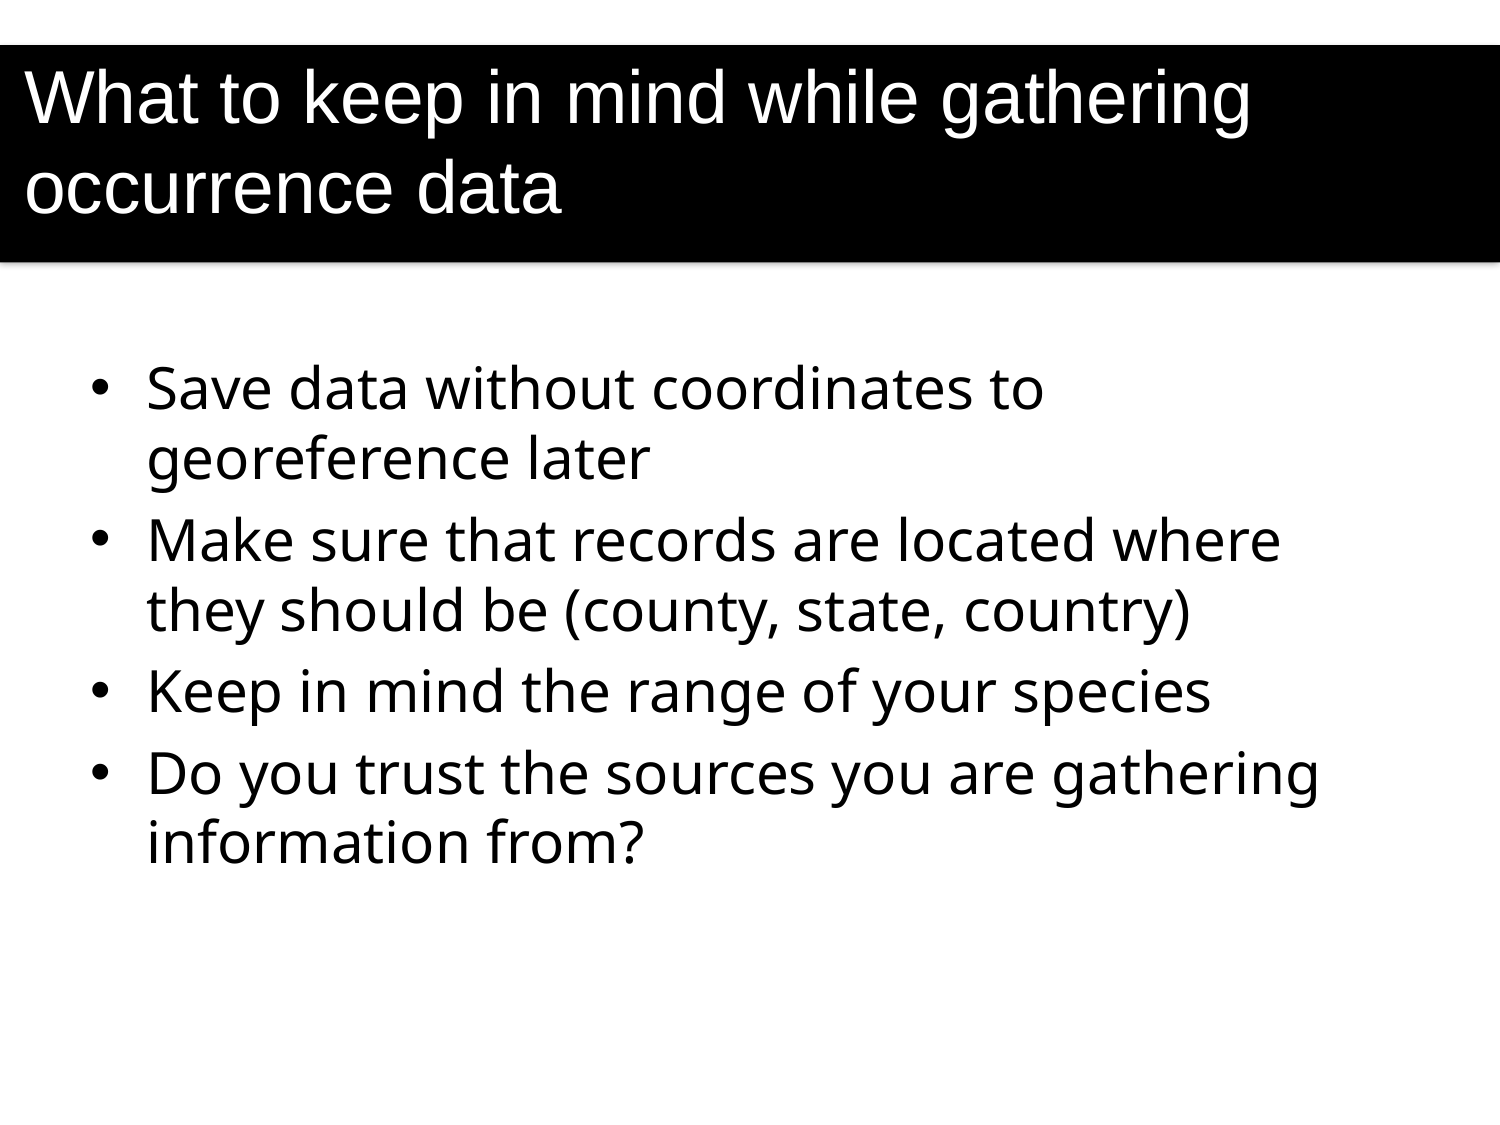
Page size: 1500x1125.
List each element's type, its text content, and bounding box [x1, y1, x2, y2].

text_box What to keep in mind while gathering occurrence data [9, 45, 1500, 233]
text_box [0, 44, 1500, 263]
list Save data without coordinates to georeference later Make sure that records are located where they should be (county, state, country) Keep in mind the range of your species Do you trust the sources you are gathering information from? [75, 272, 1425, 1005]
